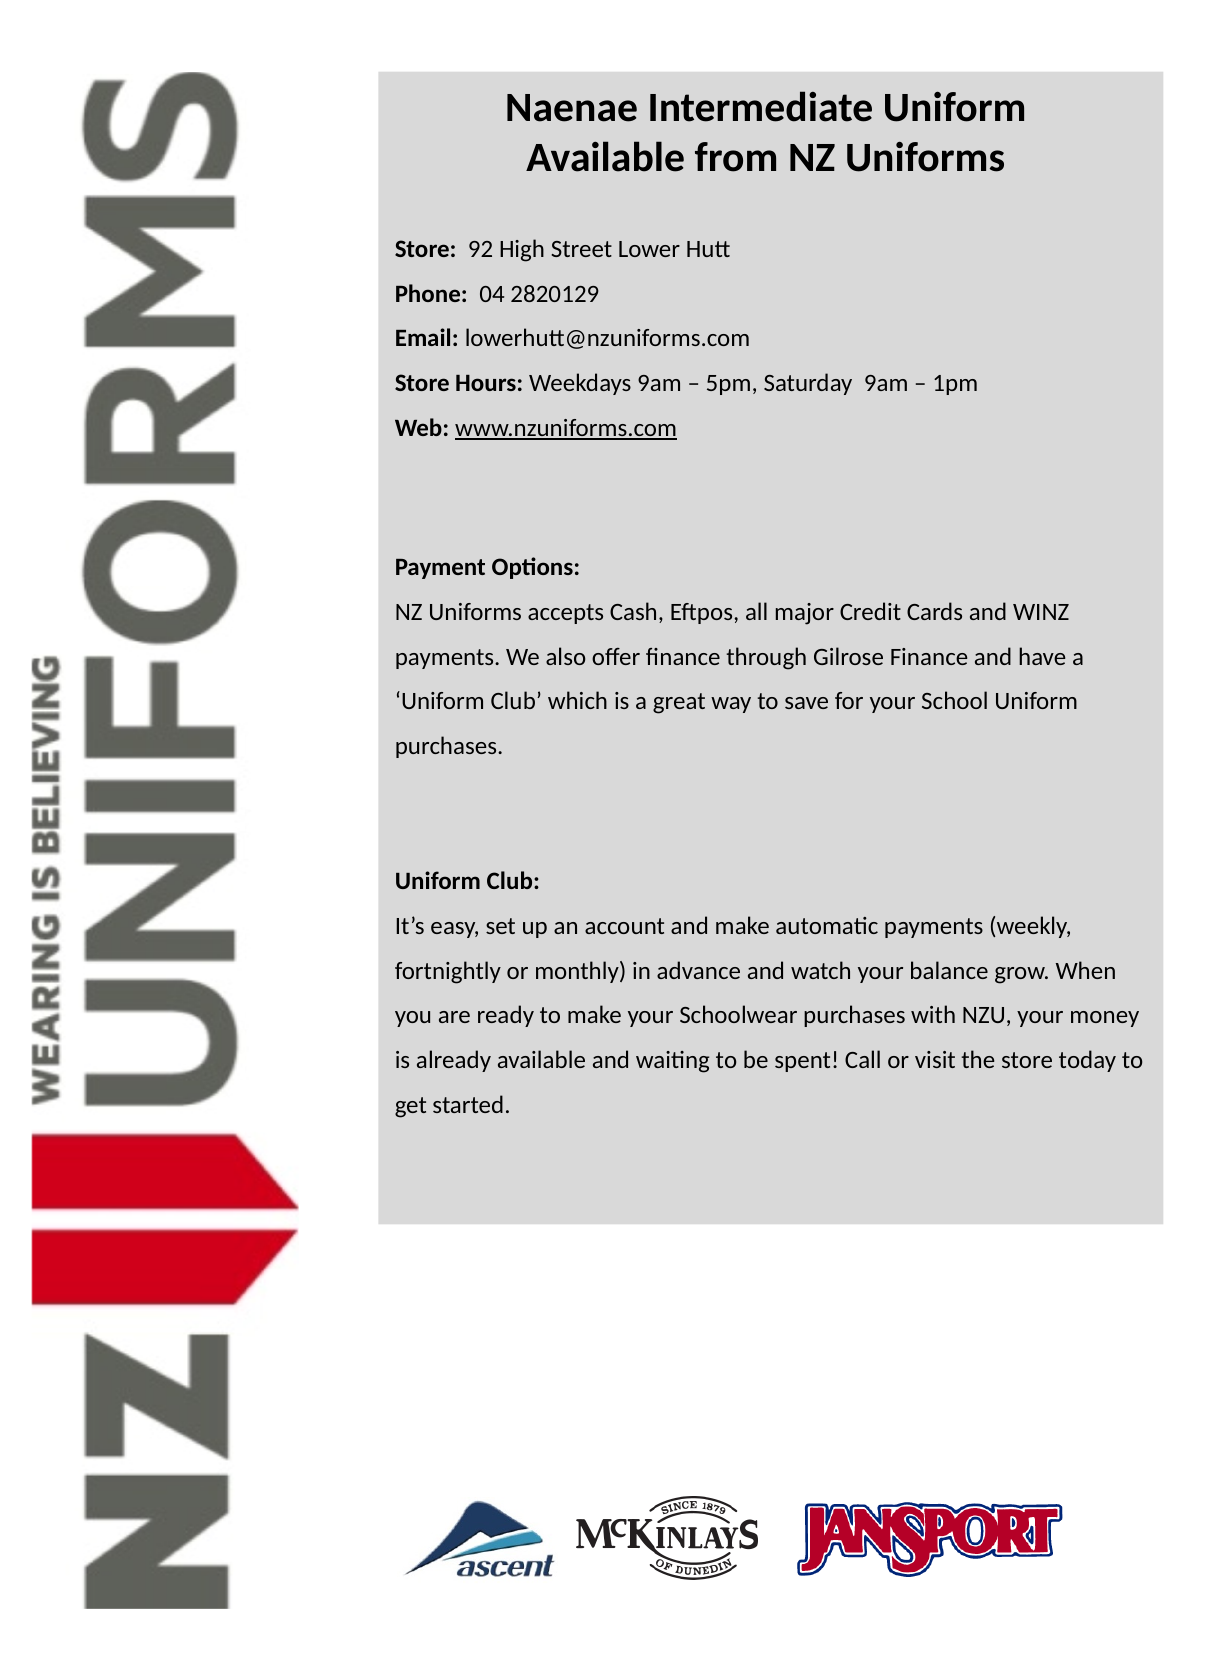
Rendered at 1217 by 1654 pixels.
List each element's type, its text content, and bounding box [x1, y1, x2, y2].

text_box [397, 1490, 1077, 1585]
picture [0, 73, 934, 1608]
text_box Naenae Intermediate Uniform Available from NZ Uniforms Store: 92 High Street Lower Hutt Phone: 04 2820129 Email: lowerhutt@nzuniforms.com Store Hours: Weekdays 9am – 5pm, Saturday 9am – 1pm Web: www.nzuniforms.com Payment Options: NZ Uniforms accepts Cash, Eftpos, all major Credit Cards and WINZ payments. We also offer finance through Gilrose Finance and have a ‘Uniform Club’ which is a great way to save for your School Uniform purchases. Uniform Club: It’s easy, set up an account and make automatic payments (weekly, fortnightly or monthly) in advance and watch your balance grow. When you are ready to make your Schoolwear purchases with NZU, your money is already available and waiting to be spent! Call or visit the store today to get started. [378, 71, 1164, 1225]
